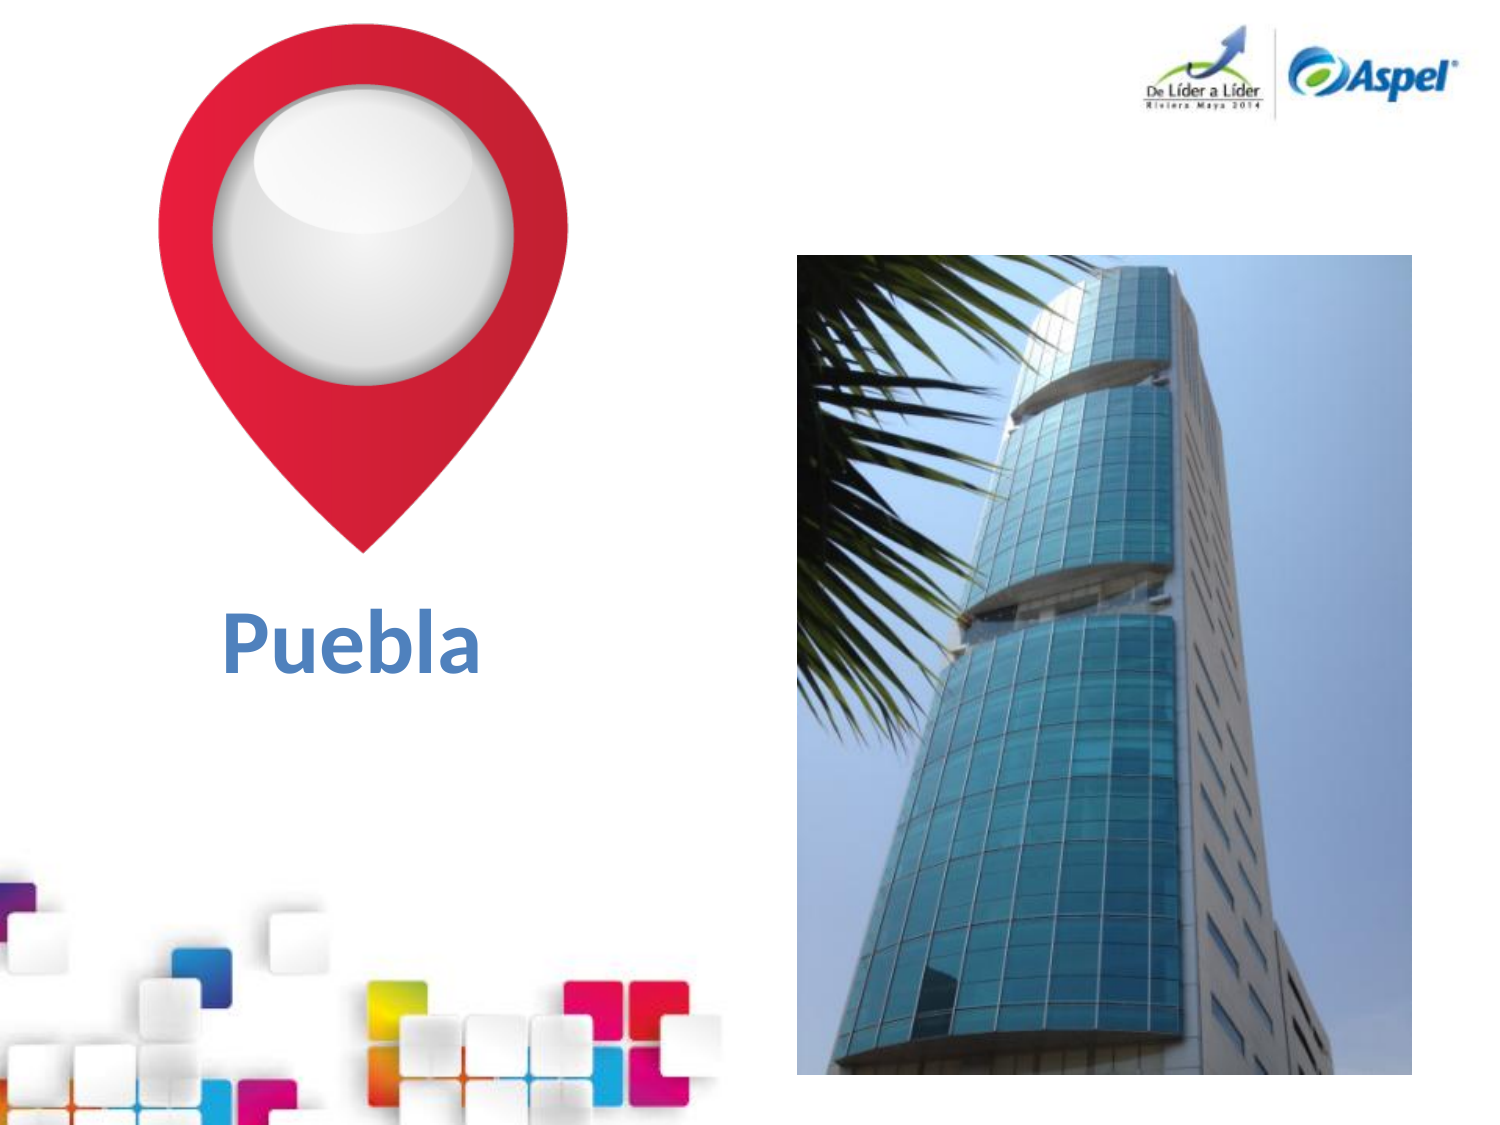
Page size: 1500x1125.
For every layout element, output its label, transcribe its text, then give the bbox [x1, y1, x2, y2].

text_box Puebla [206, 592, 526, 699]
picture [0, 255, 1500, 1125]
picture [100, 0, 1500, 584]
